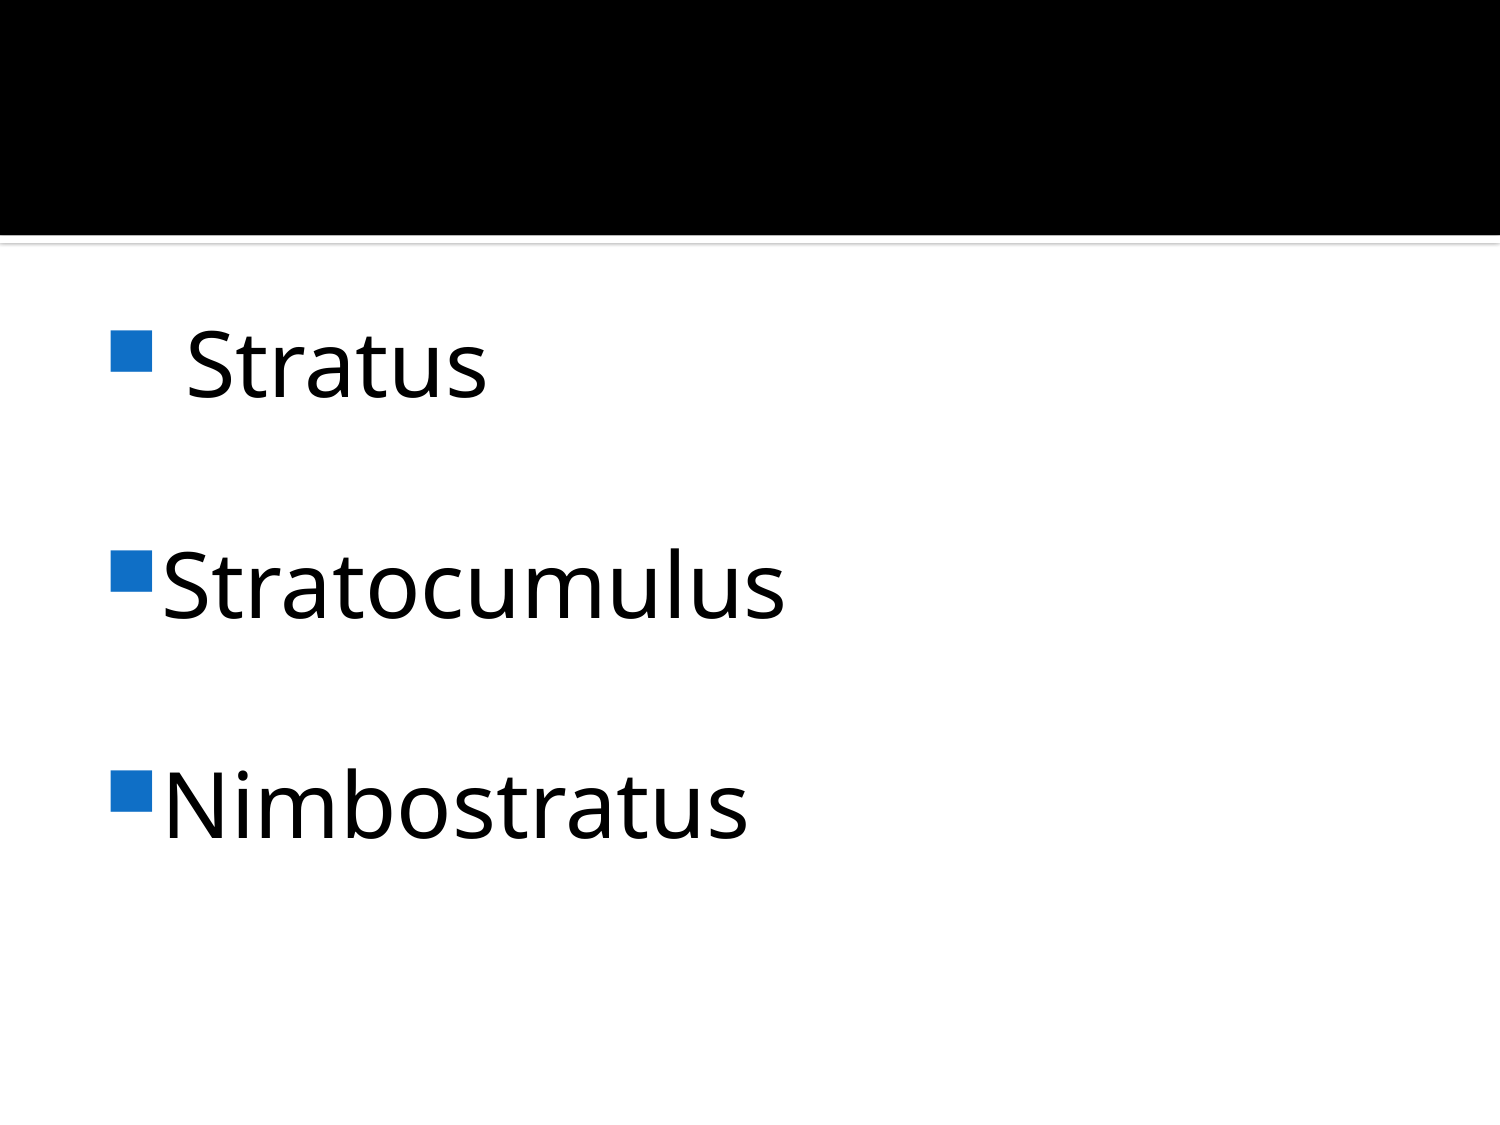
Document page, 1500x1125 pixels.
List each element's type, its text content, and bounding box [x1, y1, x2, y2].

list Stratus Stratocumulus Nimbostratus [75, 291, 1425, 1050]
